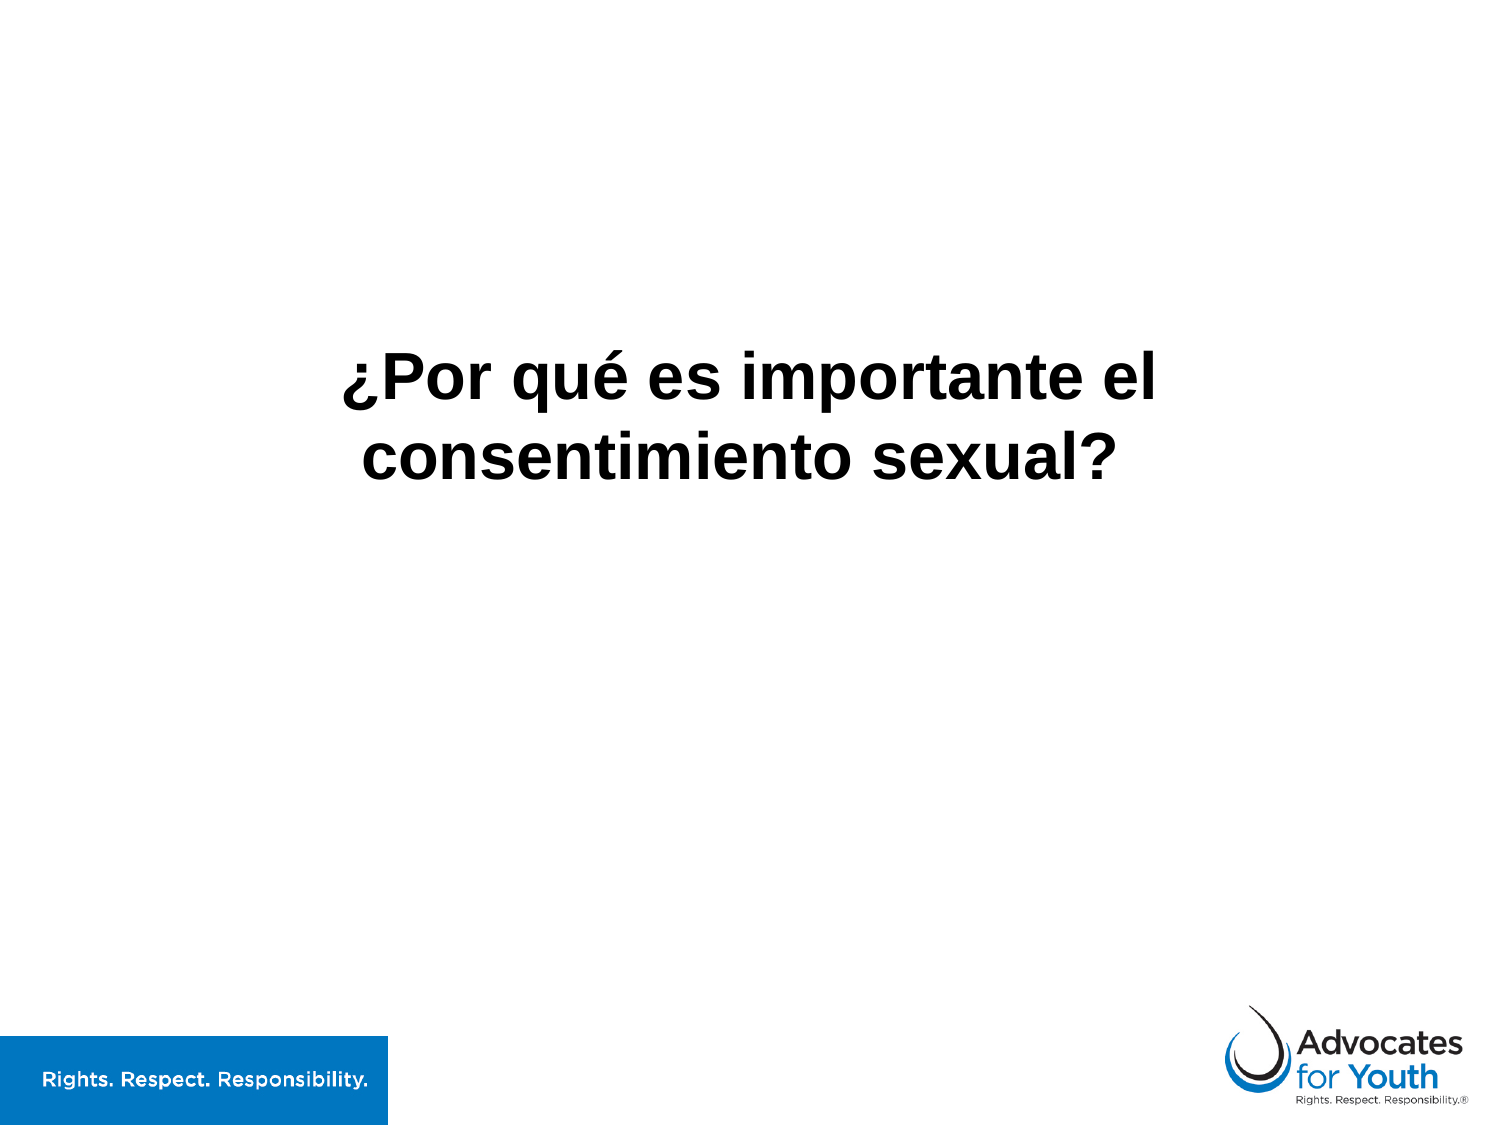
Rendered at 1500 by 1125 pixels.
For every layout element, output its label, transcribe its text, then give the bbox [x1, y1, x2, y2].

picture [0, 1036, 388, 1125]
picture [1199, 990, 1500, 1125]
list ¿Por qué es importante el consentimiento sexual? [112, 324, 1388, 1000]
